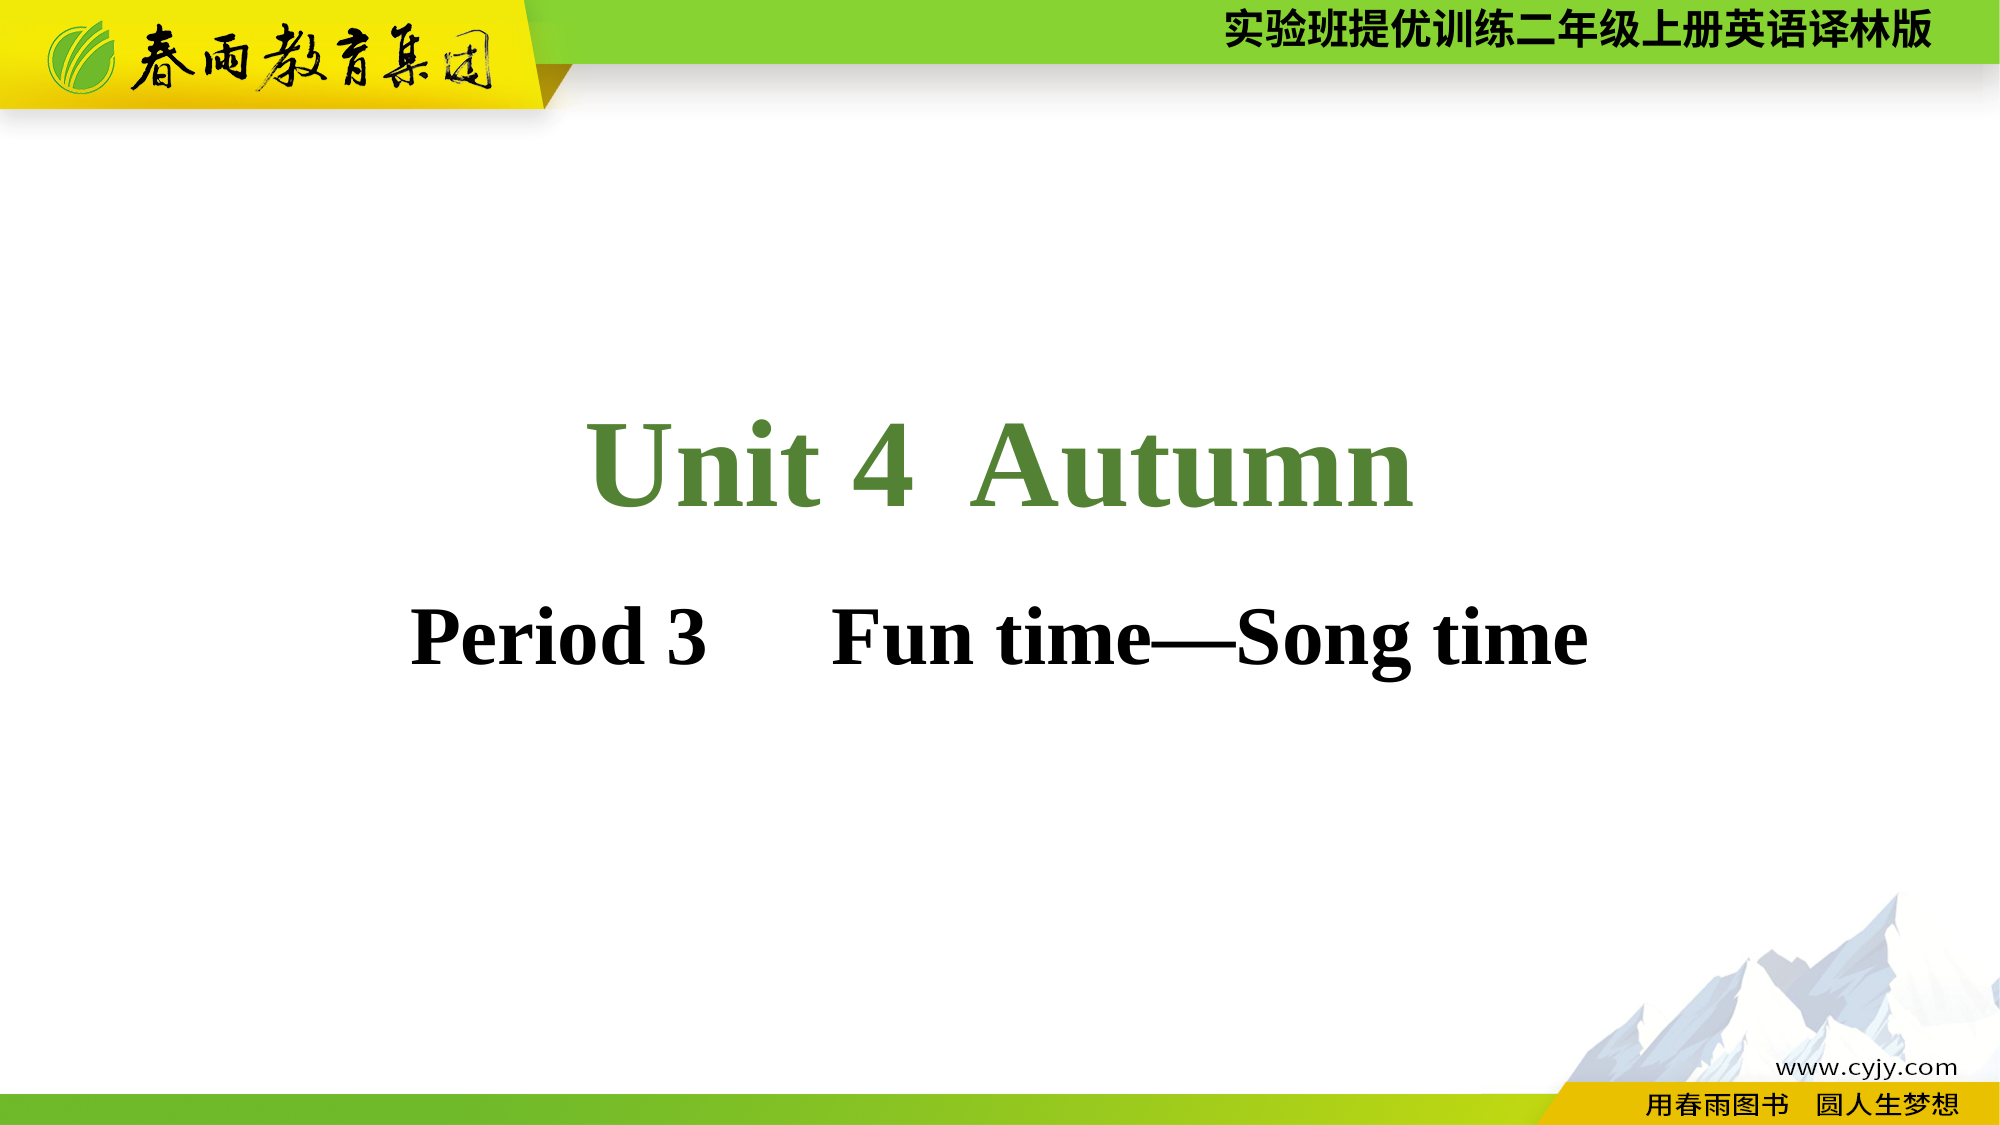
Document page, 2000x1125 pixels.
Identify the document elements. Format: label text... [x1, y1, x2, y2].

picture [0, 0, 2000, 298]
text_box Unit 4 Autumn Period 3 Fun time—Song time [0, 298, 2000, 689]
picture [0, 689, 2000, 1125]
